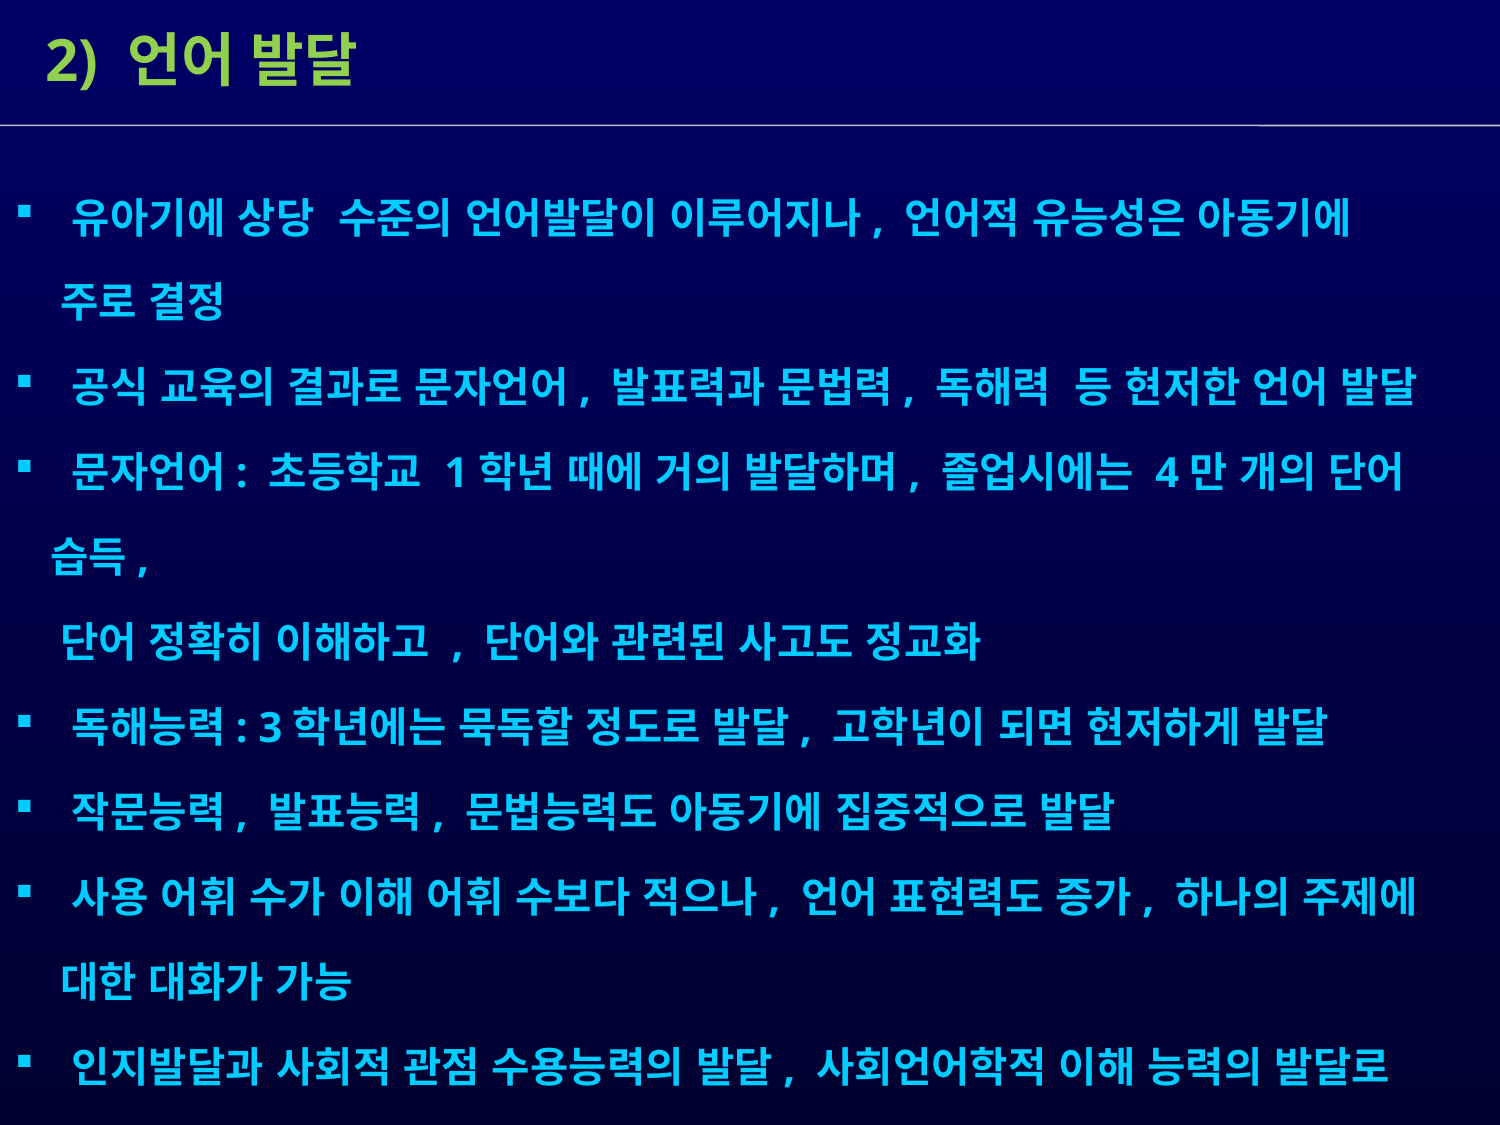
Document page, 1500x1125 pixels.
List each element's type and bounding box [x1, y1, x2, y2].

text_box [0, 15, 1500, 1095]
